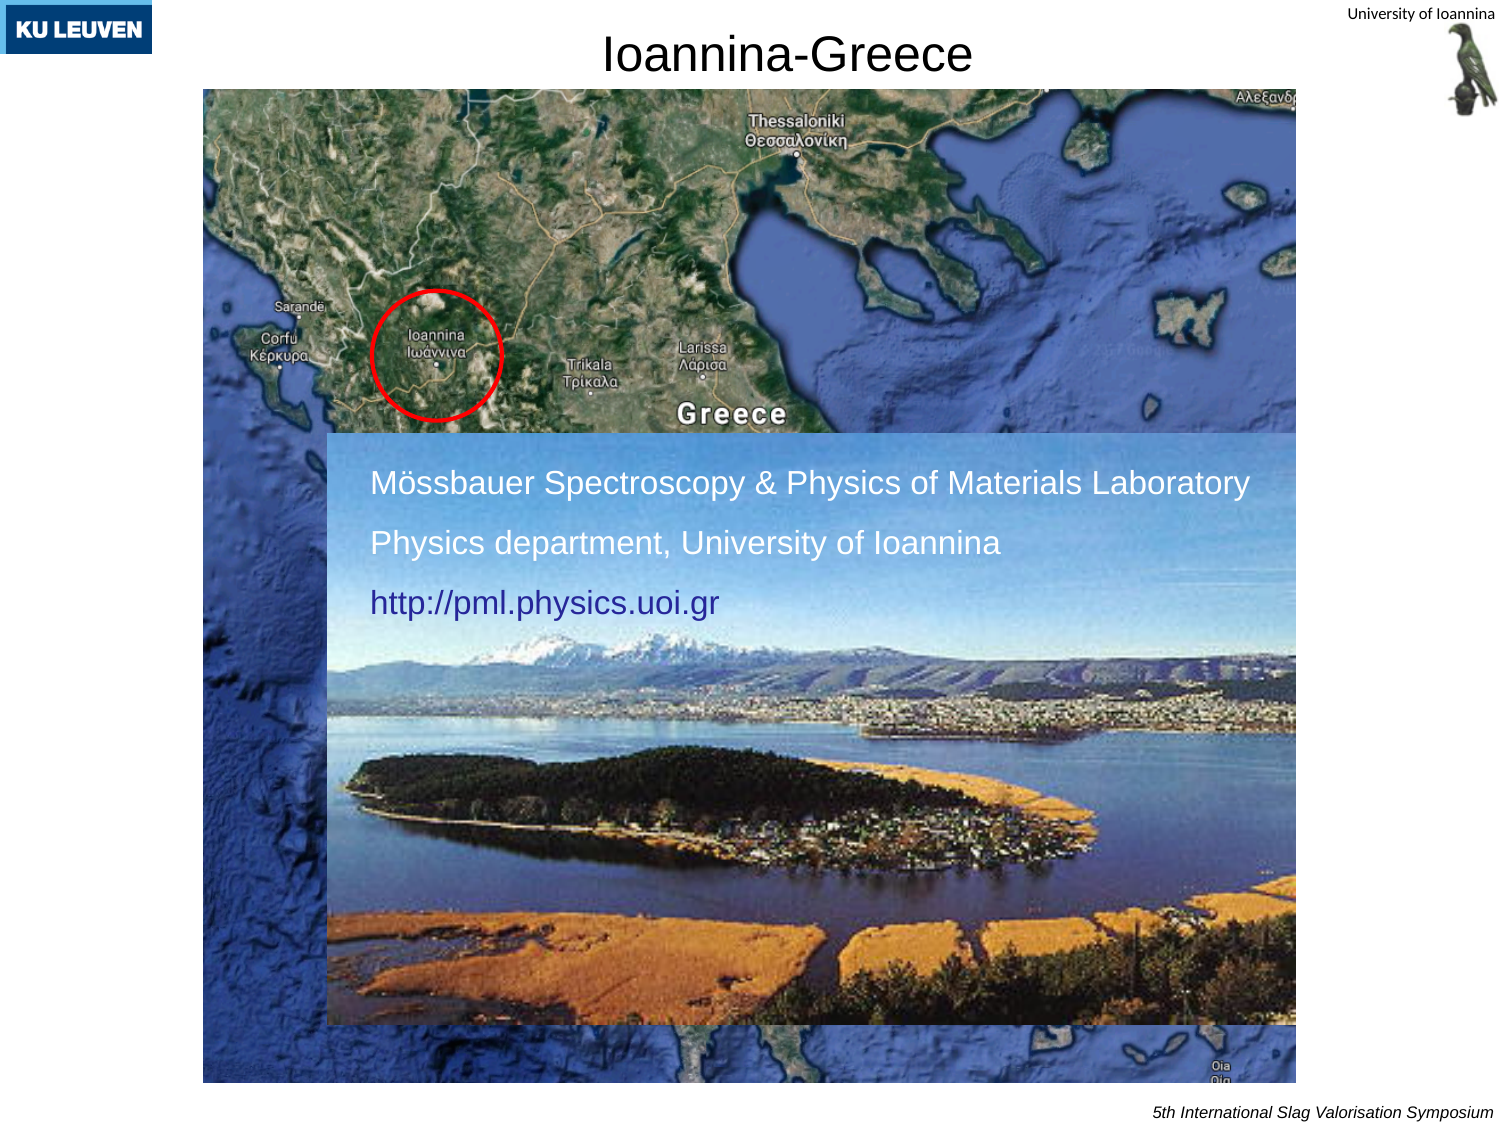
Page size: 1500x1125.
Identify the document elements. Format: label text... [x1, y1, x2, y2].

picture [203, 88, 1297, 1083]
picture [1444, 20, 1500, 118]
picture [0, 0, 152, 54]
text_box Ioannina-Greece [586, 14, 989, 87]
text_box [327, 433, 1323, 1025]
